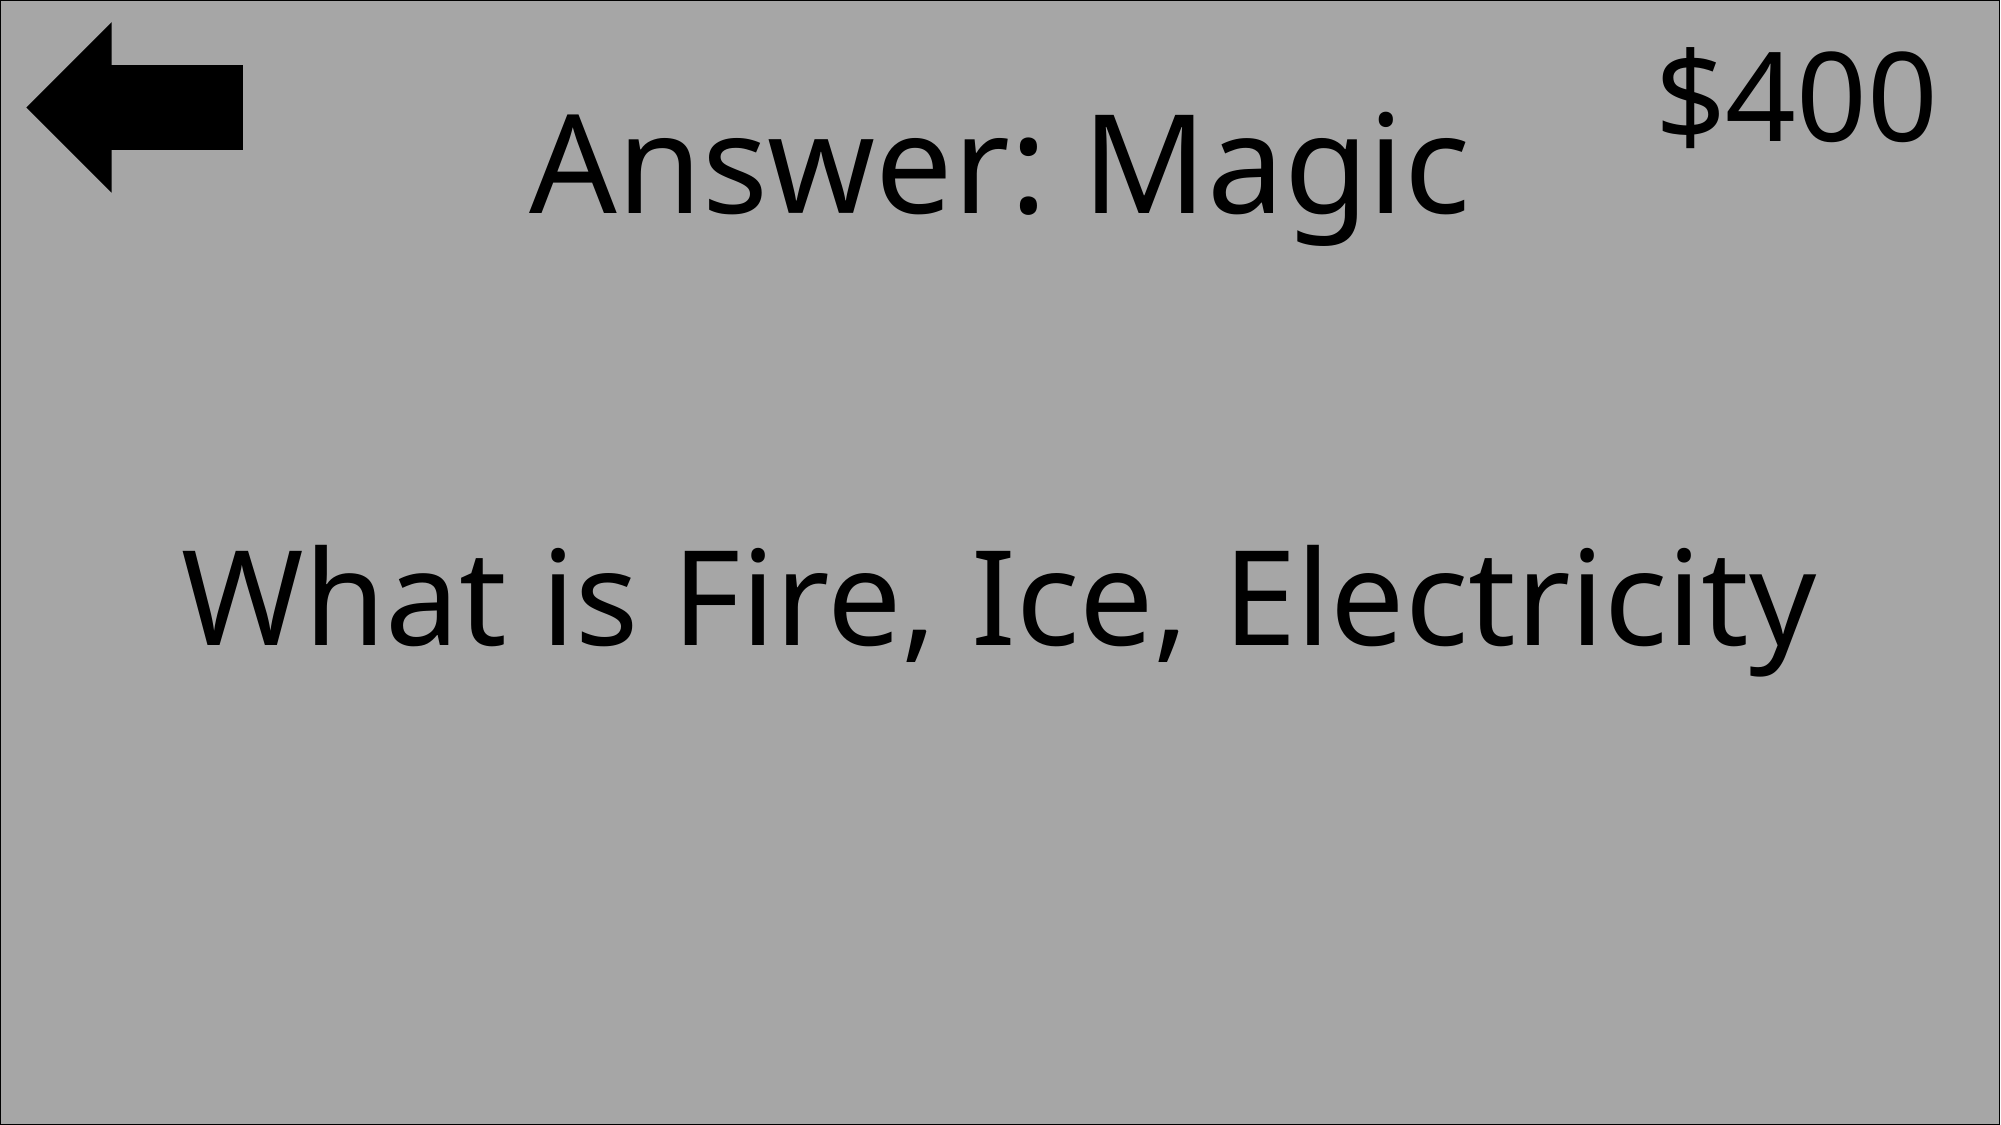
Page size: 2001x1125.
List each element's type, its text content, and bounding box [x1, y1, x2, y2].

text_box What is Fire, Ice, Electricity [137, 524, 1863, 718]
text_box [0, 0, 2000, 1125]
text_box Answer: Magic [137, 59, 1863, 278]
text_box [26, 22, 243, 193]
text_box $400 [1593, 26, 2000, 176]
